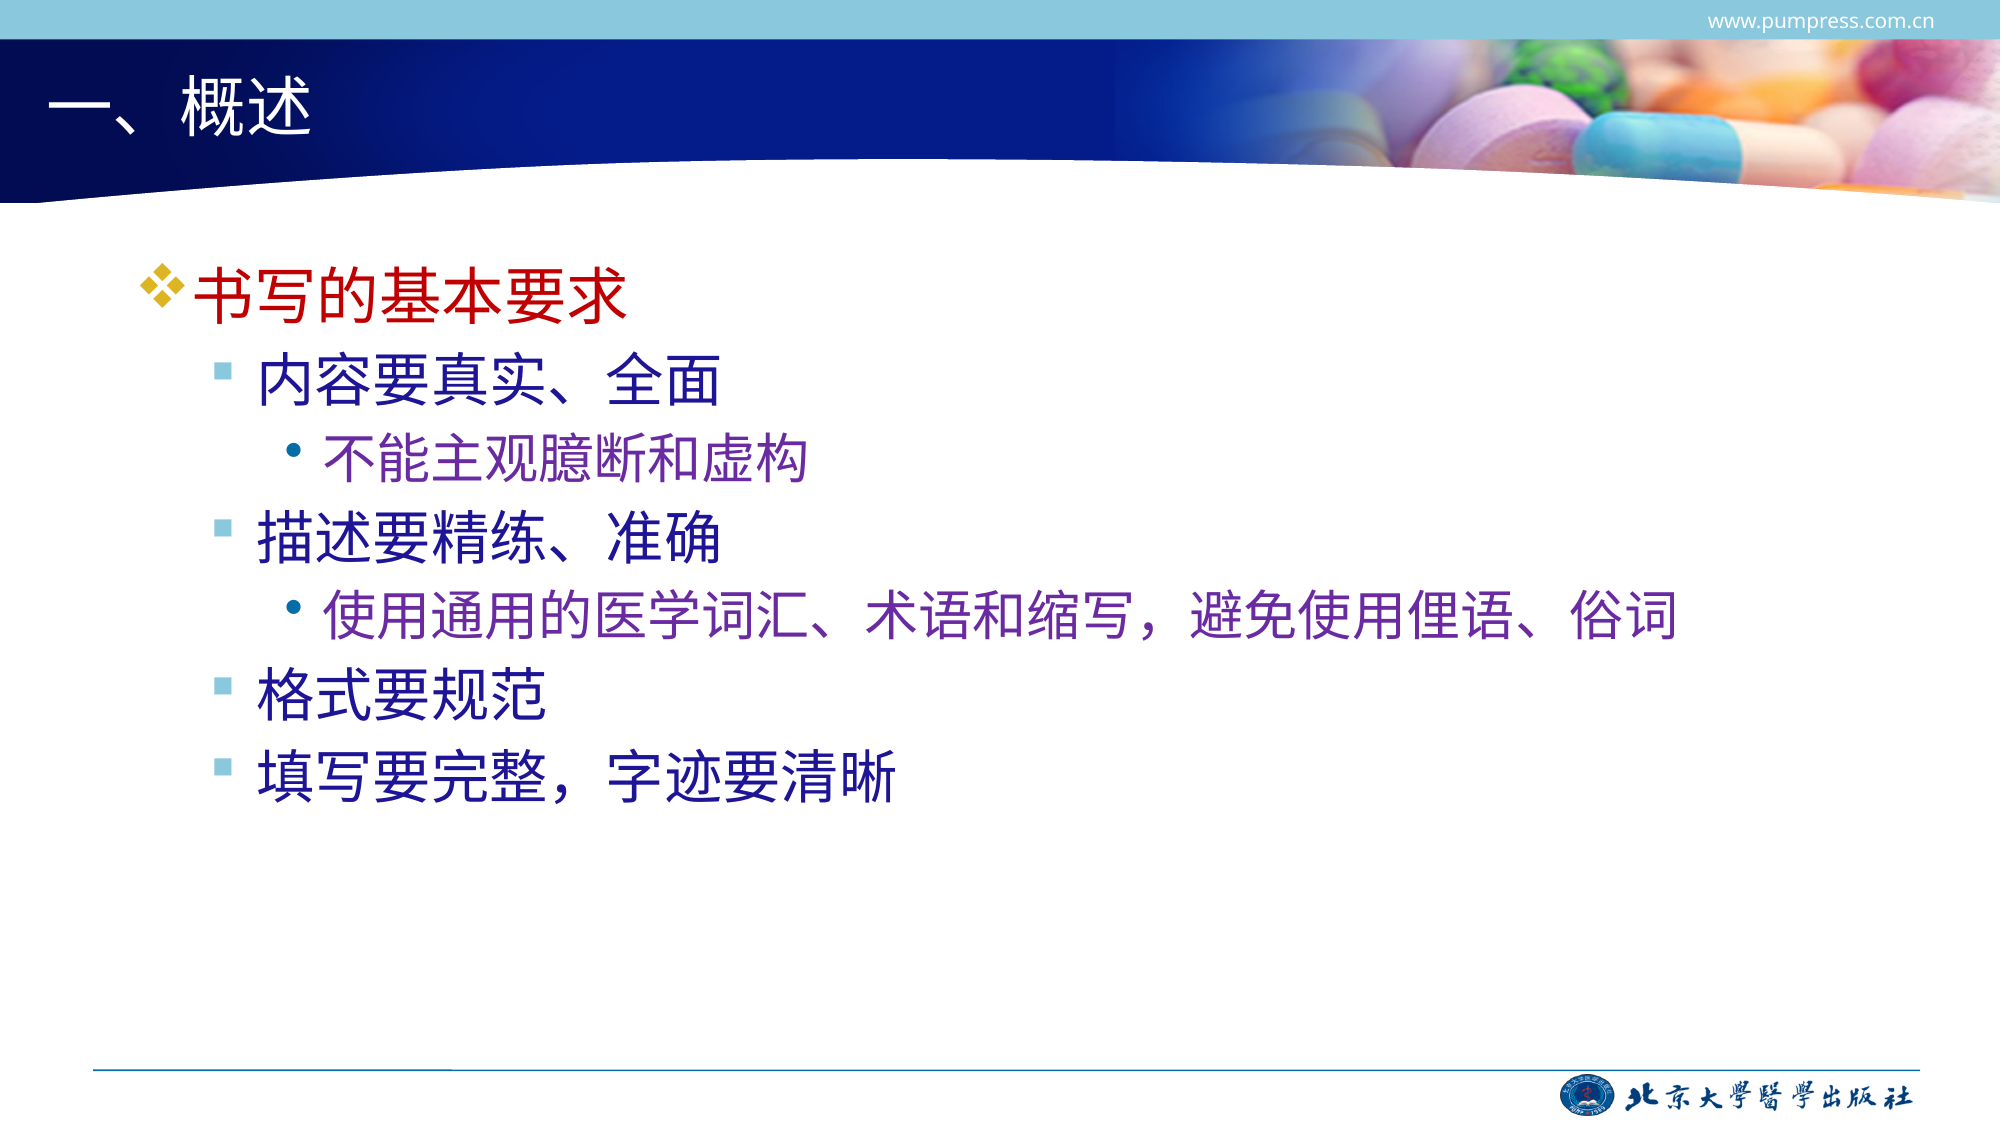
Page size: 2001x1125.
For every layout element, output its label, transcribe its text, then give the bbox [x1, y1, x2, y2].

title 一、概述 [30, 58, 1799, 152]
picture [1560, 1074, 1915, 1118]
slide_number www.pumpress.com.cn [1366, 0, 1951, 38]
list 书写的基本要求 内容要真实、全面 不能主观臆断和虚构 描述要精练、准确 使用通用的医学词汇、术语和缩写，避免使用俚语、俗词 格式要规范 填写要完整，字迹要清晰 [119, 248, 1760, 1076]
picture [0, 40, 2000, 203]
